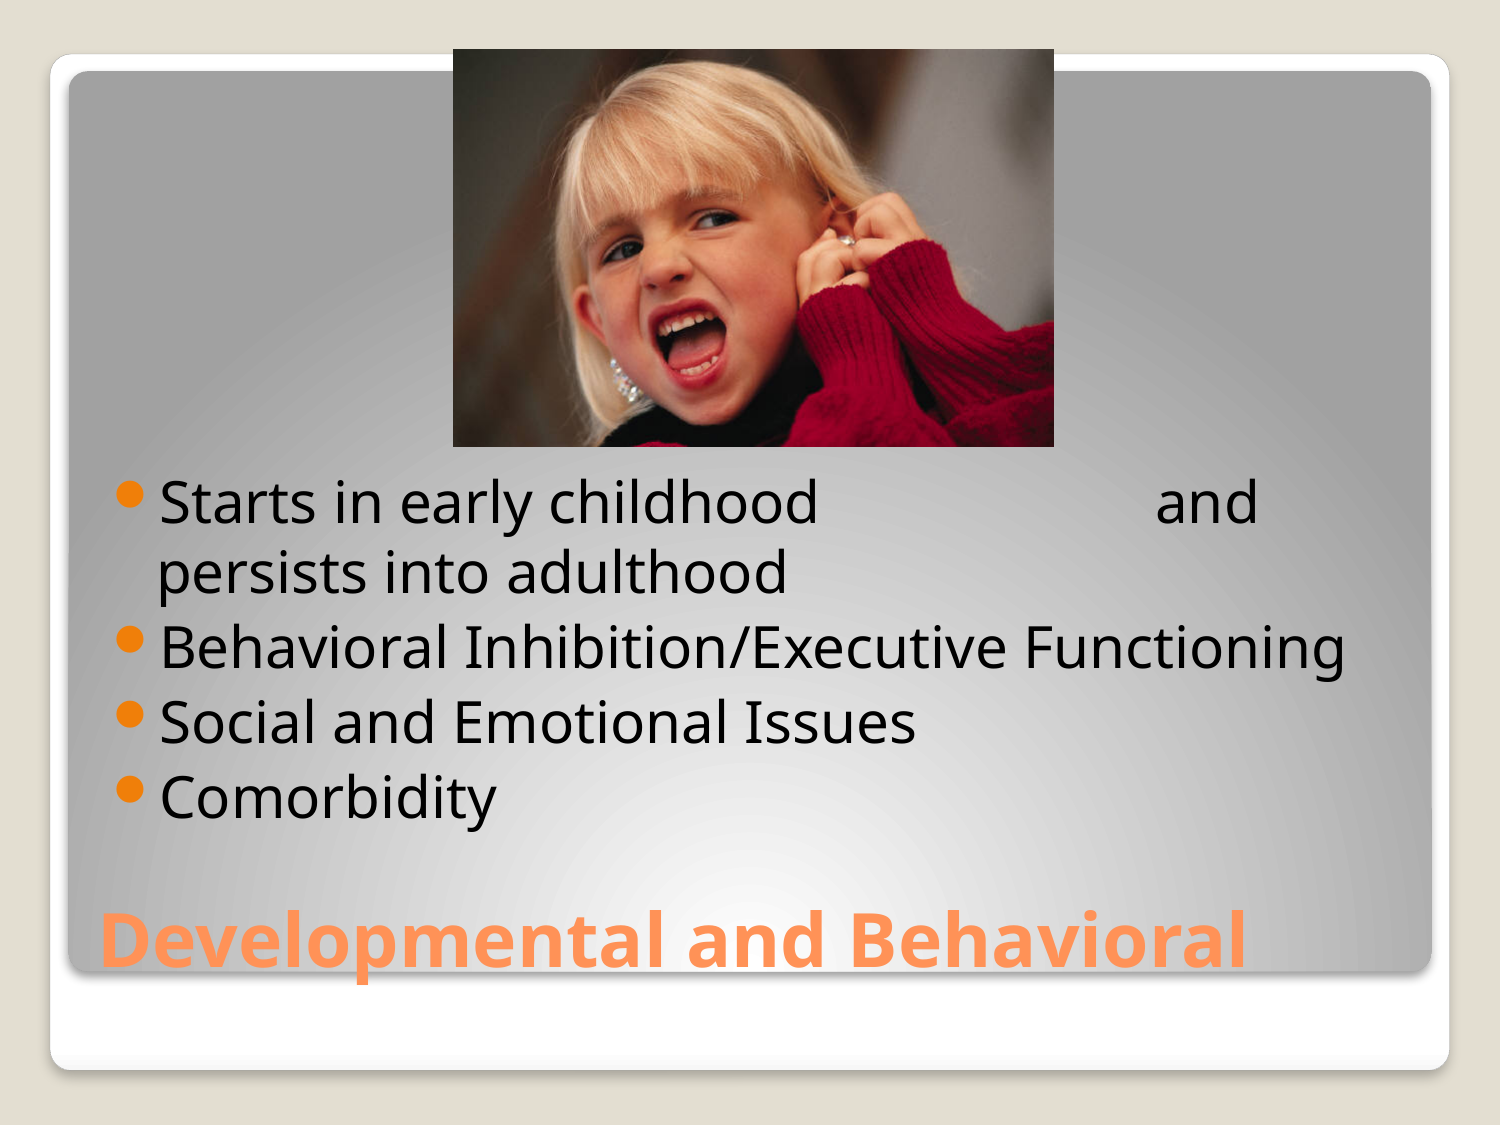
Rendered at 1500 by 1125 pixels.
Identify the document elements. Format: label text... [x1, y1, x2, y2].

list Starts in early childhood and persists into adulthood Behavioral Inhibition/Executive Functioning Social and Emotional Issues Comorbidity [82, 299, 1425, 863]
title Developmental and Behavioral [82, 863, 1425, 990]
picture [453, 49, 1054, 448]
